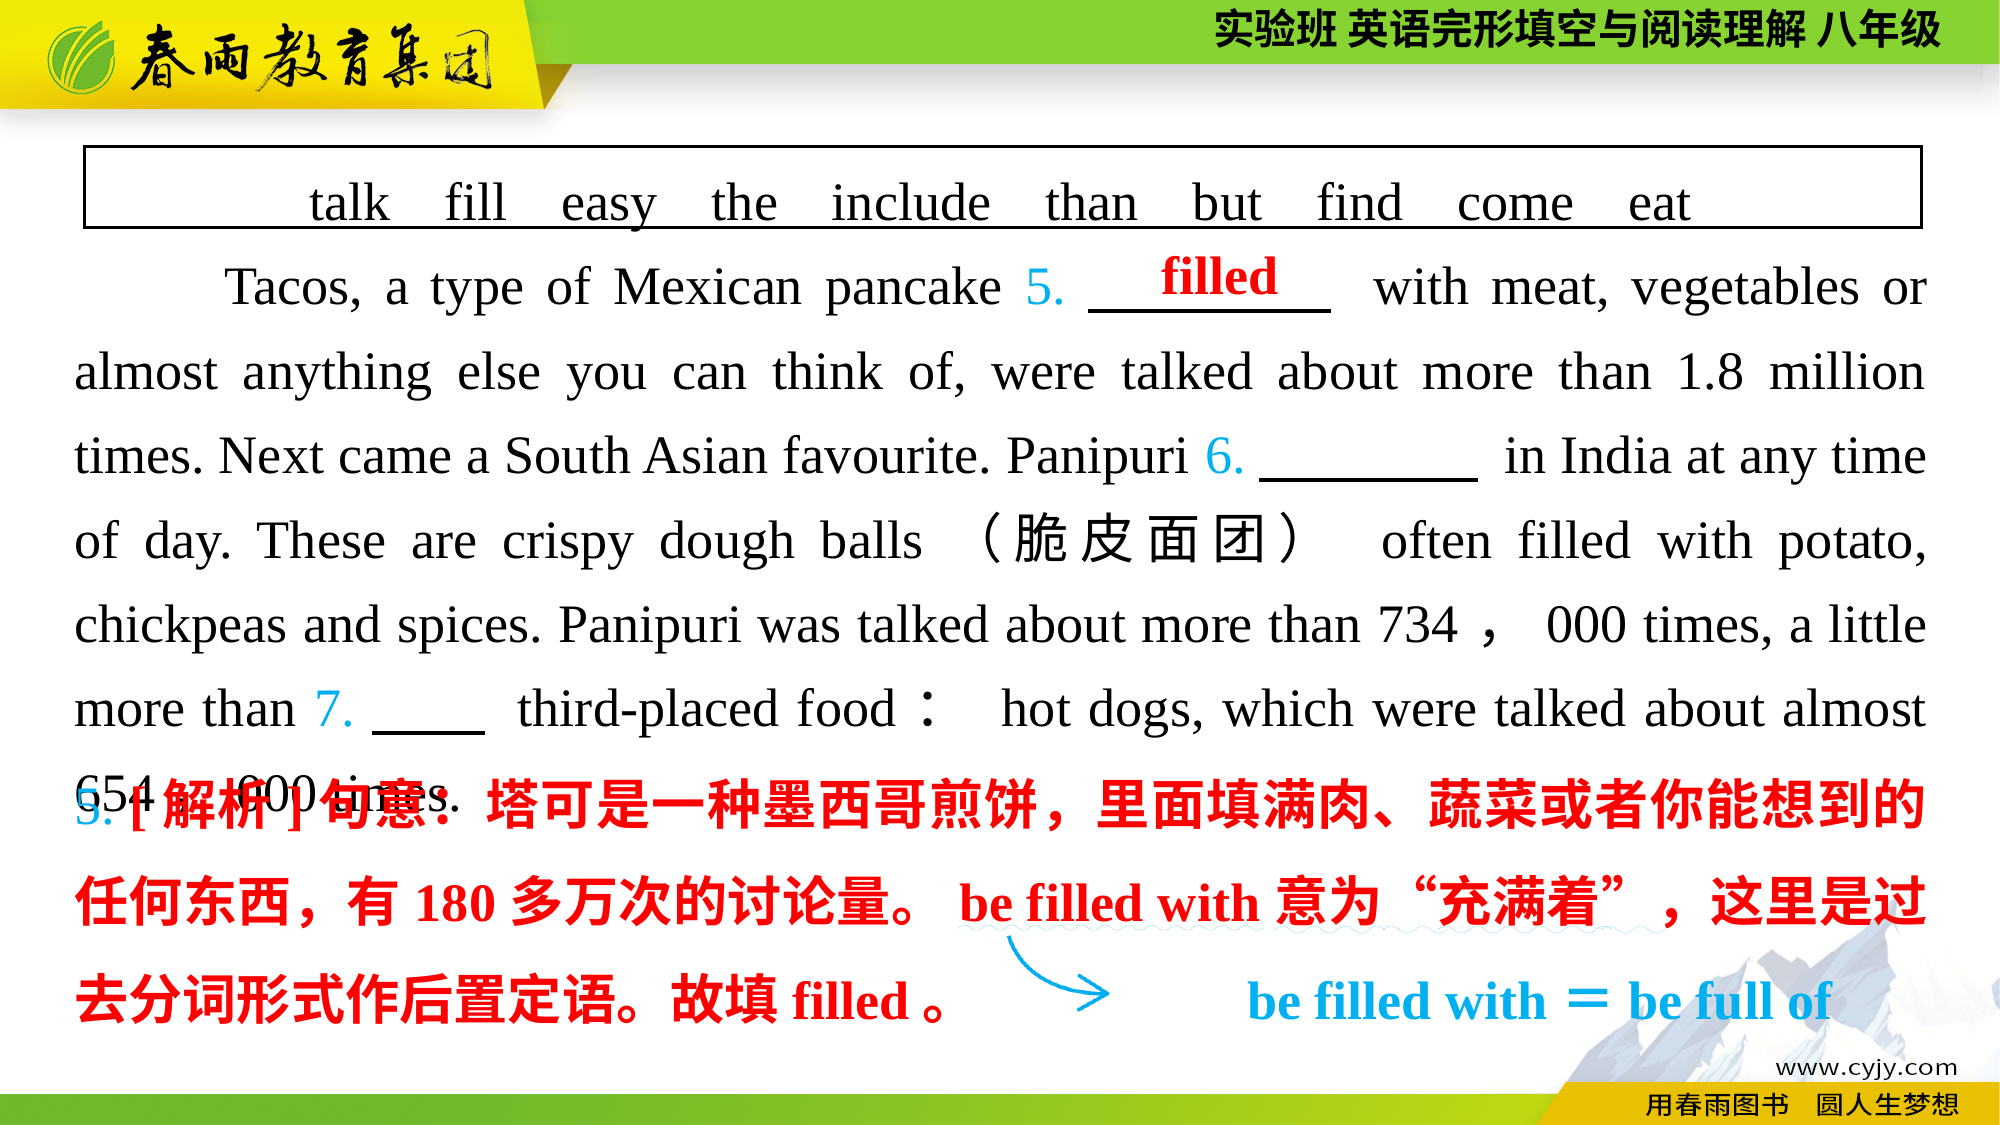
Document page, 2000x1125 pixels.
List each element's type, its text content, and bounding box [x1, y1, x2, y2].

picture [0, 0, 2000, 1125]
text_box [84, 146, 1922, 228]
list talk fill easy the include than but find come eat Tacos, a type of Mexican pancake 5. with meat, vegetables or almost anything else you can think of, were talked about more than 1.8 million times. Next came a South Asian favourite. Panipuri 6. in India at any time of day. These are crispy dough balls（脆皮面团） often filled with potato, chickpeas and spices. Panipuri was talked about more than 734，000 times, a little more than 7. third-placed food： hot dogs, which were talked about almost 654，000 times. [59, 139, 1944, 730]
text_box 5. [解析]句意：塔可是一种墨西哥煎饼，里面填满肉、蔬菜或者你能想到的任何东西，有180多万次的讨论量。be filled with意为“充满着”，这里是过去分词形式作后置定语。故填filled。 be filled with＝be full of [59, 730, 1944, 1038]
text_box filled [1146, 233, 1294, 313]
